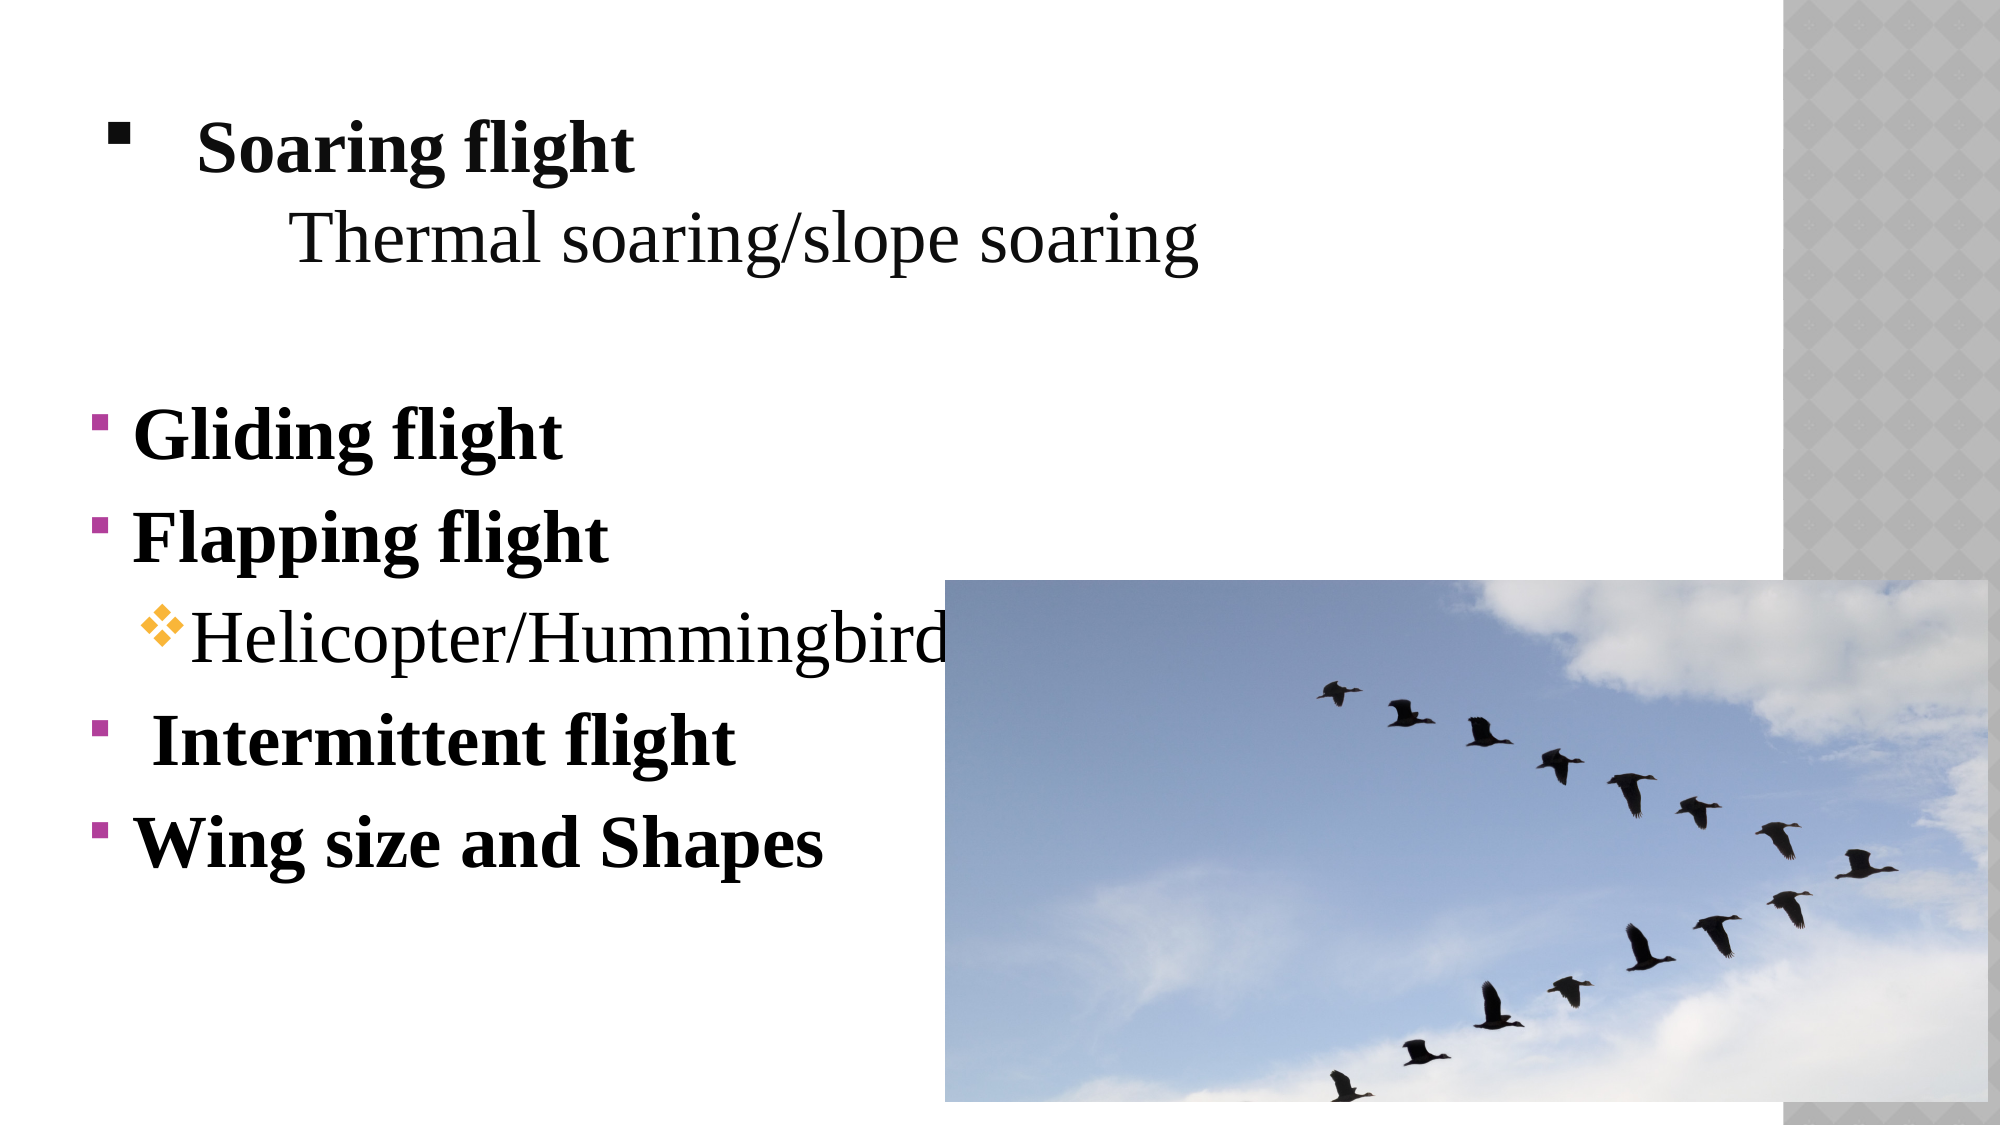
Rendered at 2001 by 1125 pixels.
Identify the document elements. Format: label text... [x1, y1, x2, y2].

title Soaring flight Thermal soaring/slope soaring [95, 95, 1721, 299]
picture [945, 580, 1988, 1102]
list Gliding flight Flapping flight Helicopter/Hummingbird Intermittent flight Wing size and Shapes [72, 299, 1813, 1095]
